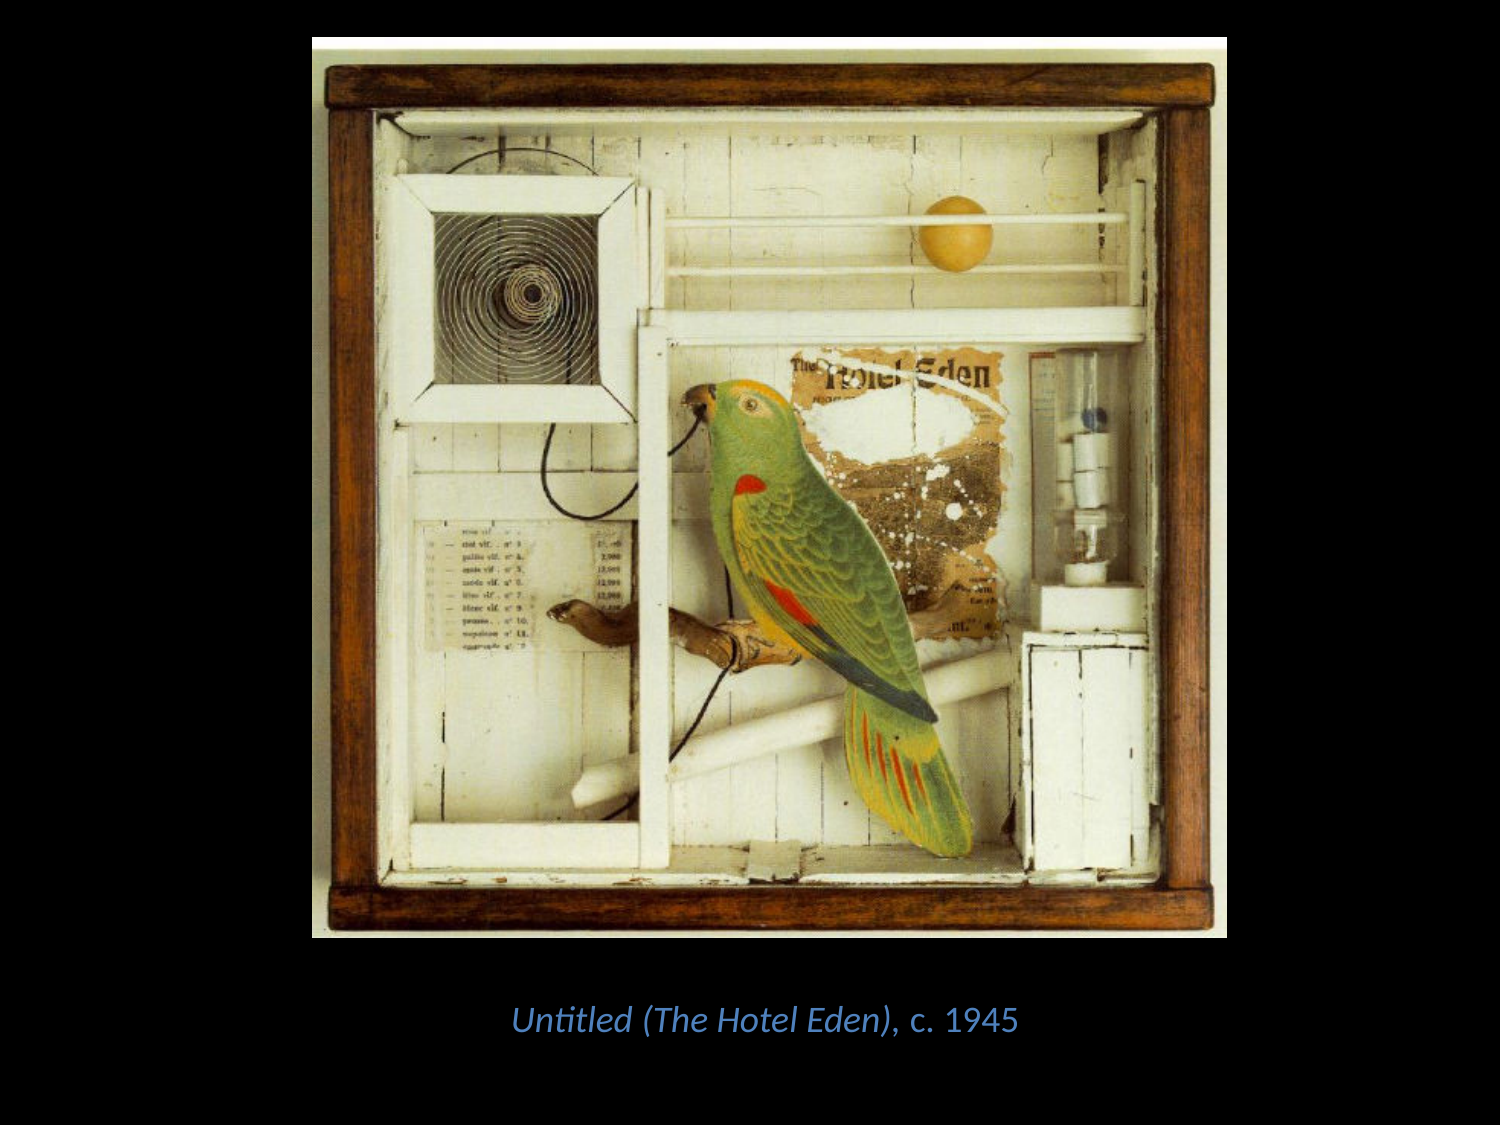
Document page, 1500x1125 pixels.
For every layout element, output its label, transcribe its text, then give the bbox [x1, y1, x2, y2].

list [312, 37, 1227, 938]
text_box Untitled (The Hotel Eden), c. 1945 [487, 987, 1038, 1048]
